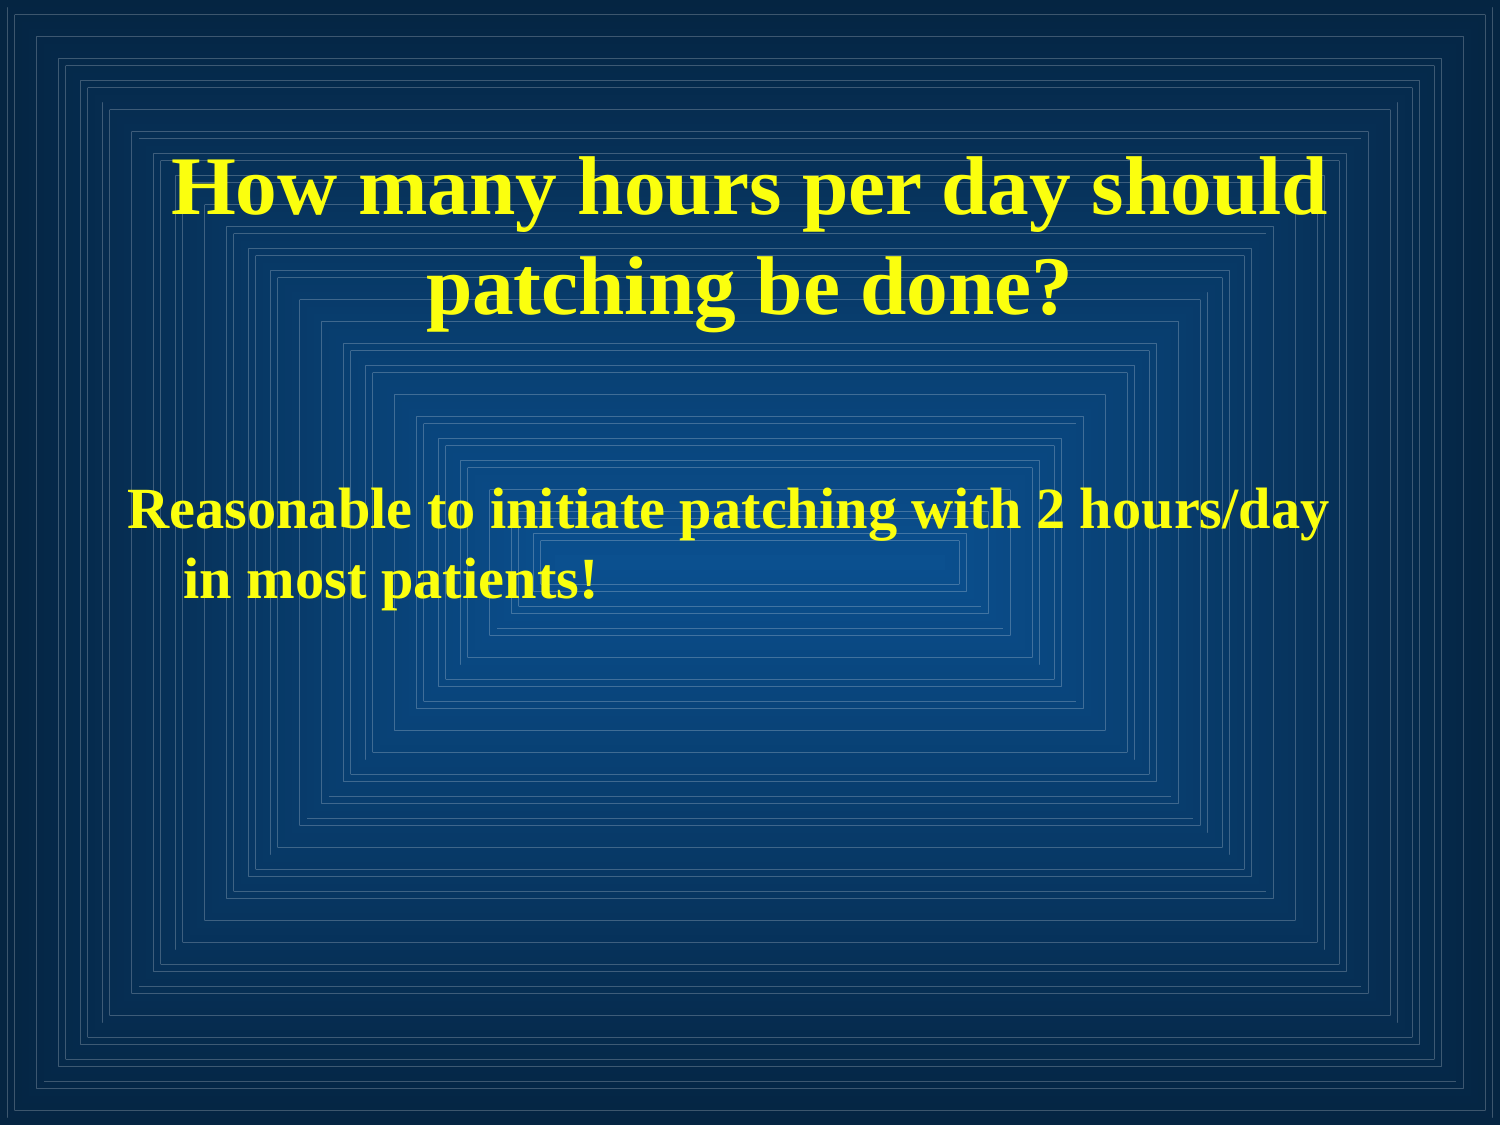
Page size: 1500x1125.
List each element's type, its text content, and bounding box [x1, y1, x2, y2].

title How many hours per day should patching be done? [112, 137, 1388, 325]
list Reasonable to initiate patching with 2 hours/day in most patients! [112, 462, 1400, 688]
